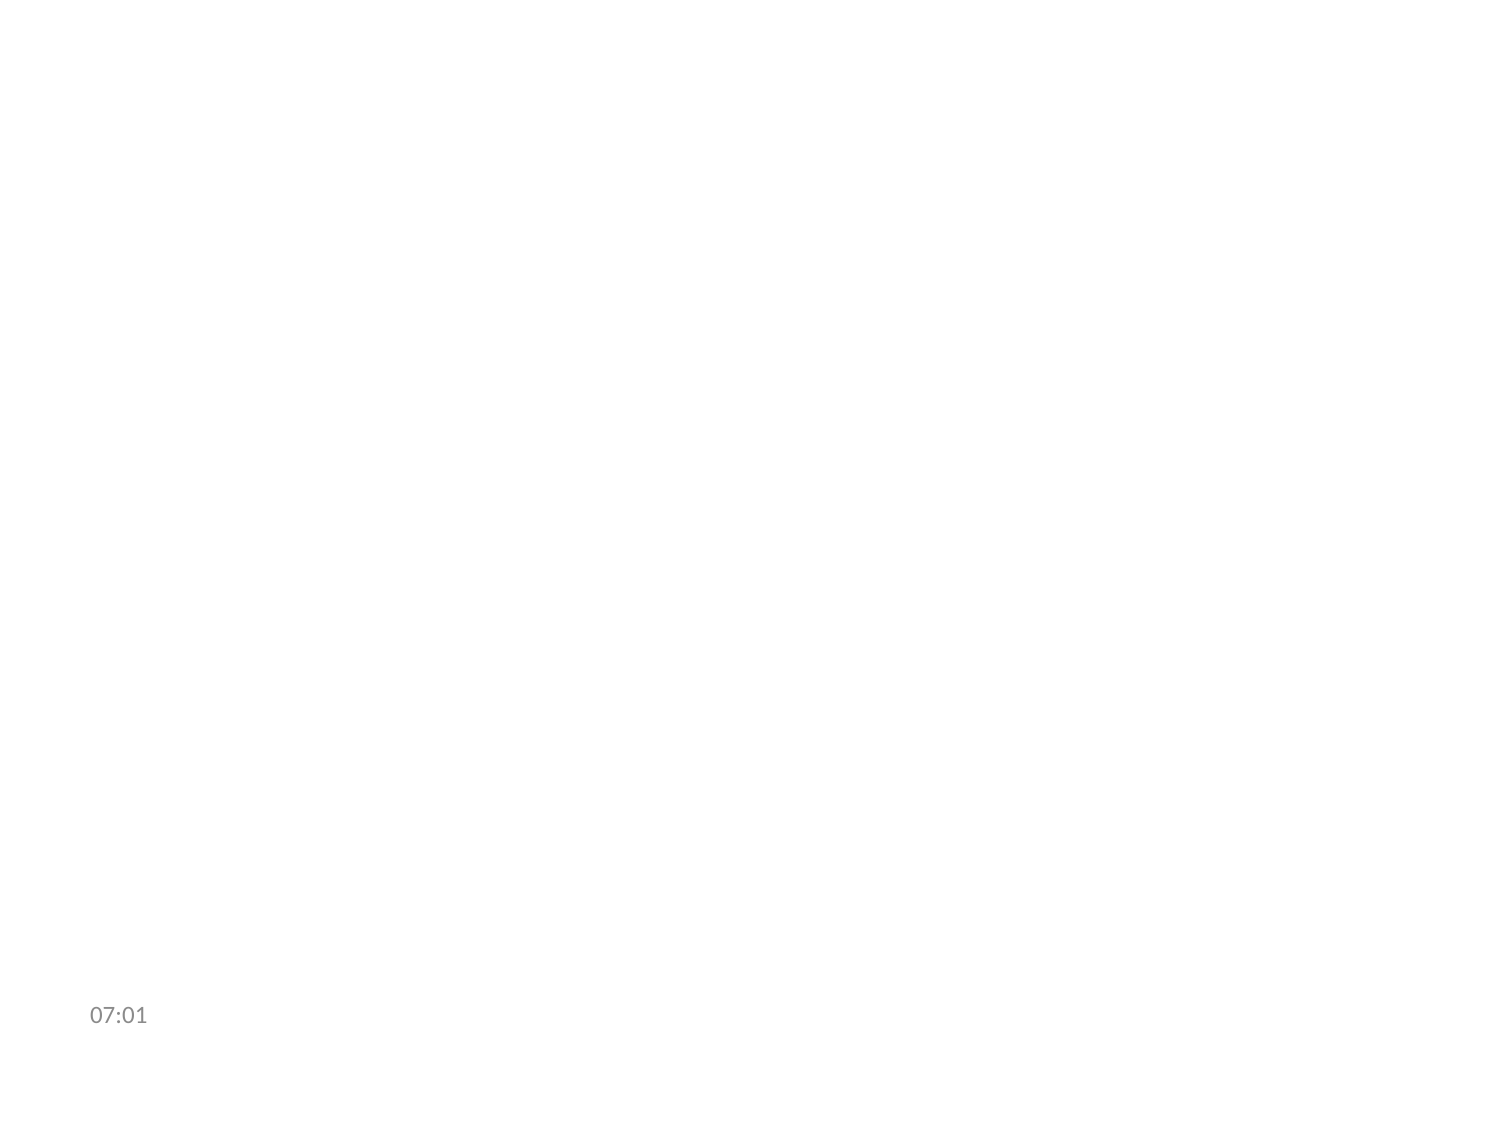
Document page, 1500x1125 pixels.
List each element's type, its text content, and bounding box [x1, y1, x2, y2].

text_box 15:35 [75, 983, 425, 1044]
